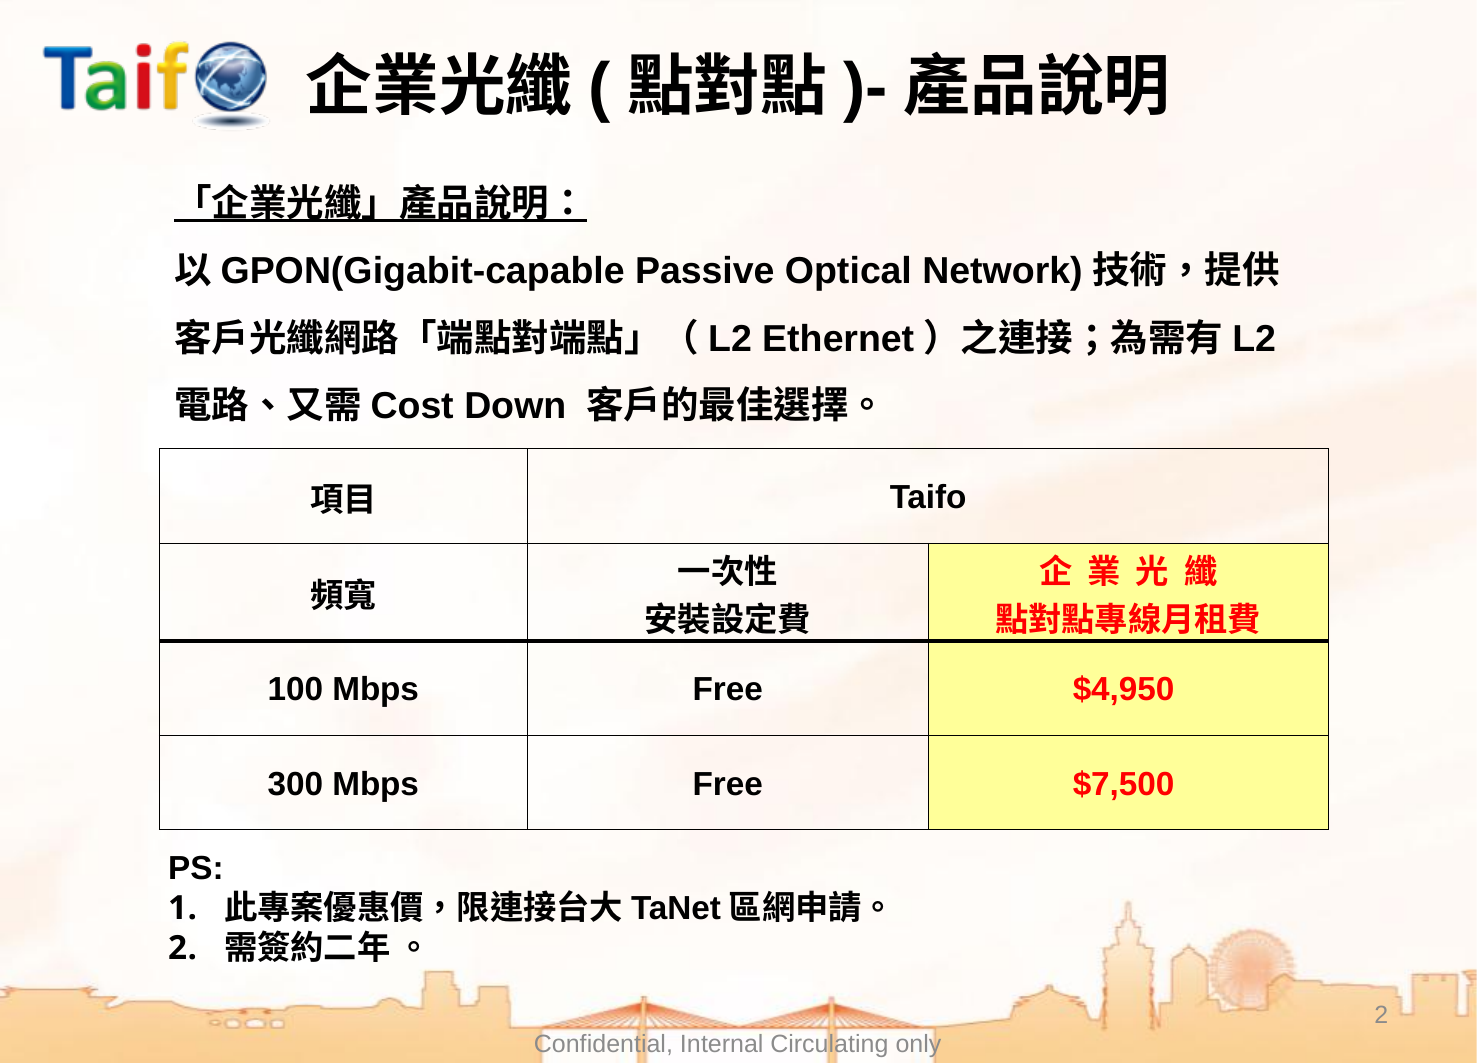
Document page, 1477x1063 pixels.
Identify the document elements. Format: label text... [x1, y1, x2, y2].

table_header Taifo [528, 449, 1328, 543]
table_cell 頻寬 [160, 544, 527, 639]
text_box 「企業光纖」產品說明： 以GPON(Gigabit-capable Passive Optical Network)技術，提供客戶光纖網路「端點對端點」（L2 Ethernet）之連接；為需有L2電路、又需Cost Down 客戶的最佳選擇。 [159, 149, 1329, 434]
table_cell $4,950 [929, 643, 1328, 735]
table_cell Free [528, 736, 928, 829]
table_cell 企 業 光 纖 點對點專線月租費 [929, 544, 1328, 639]
table_cell 100 Mbps [160, 643, 527, 735]
table_cell Free [528, 643, 928, 735]
slide_number 2 [1058, 985, 1403, 1042]
text_box PS: 此專案優惠價，限連接台大TaNet區網申請。 需簽約二年 。 [153, 838, 910, 974]
table_cell $7,500 [929, 736, 1328, 829]
footer Confidential, Internal Circulating only [504, 1029, 973, 1056]
table_header 項目 [160, 449, 527, 543]
table_cell 一次性 安裝設定費 [528, 544, 928, 639]
picture [0, 0, 1477, 1063]
title 企業光纖(點對點)-產品說明 [73, 23, 1403, 142]
table_cell 300 Mbps [160, 736, 527, 829]
